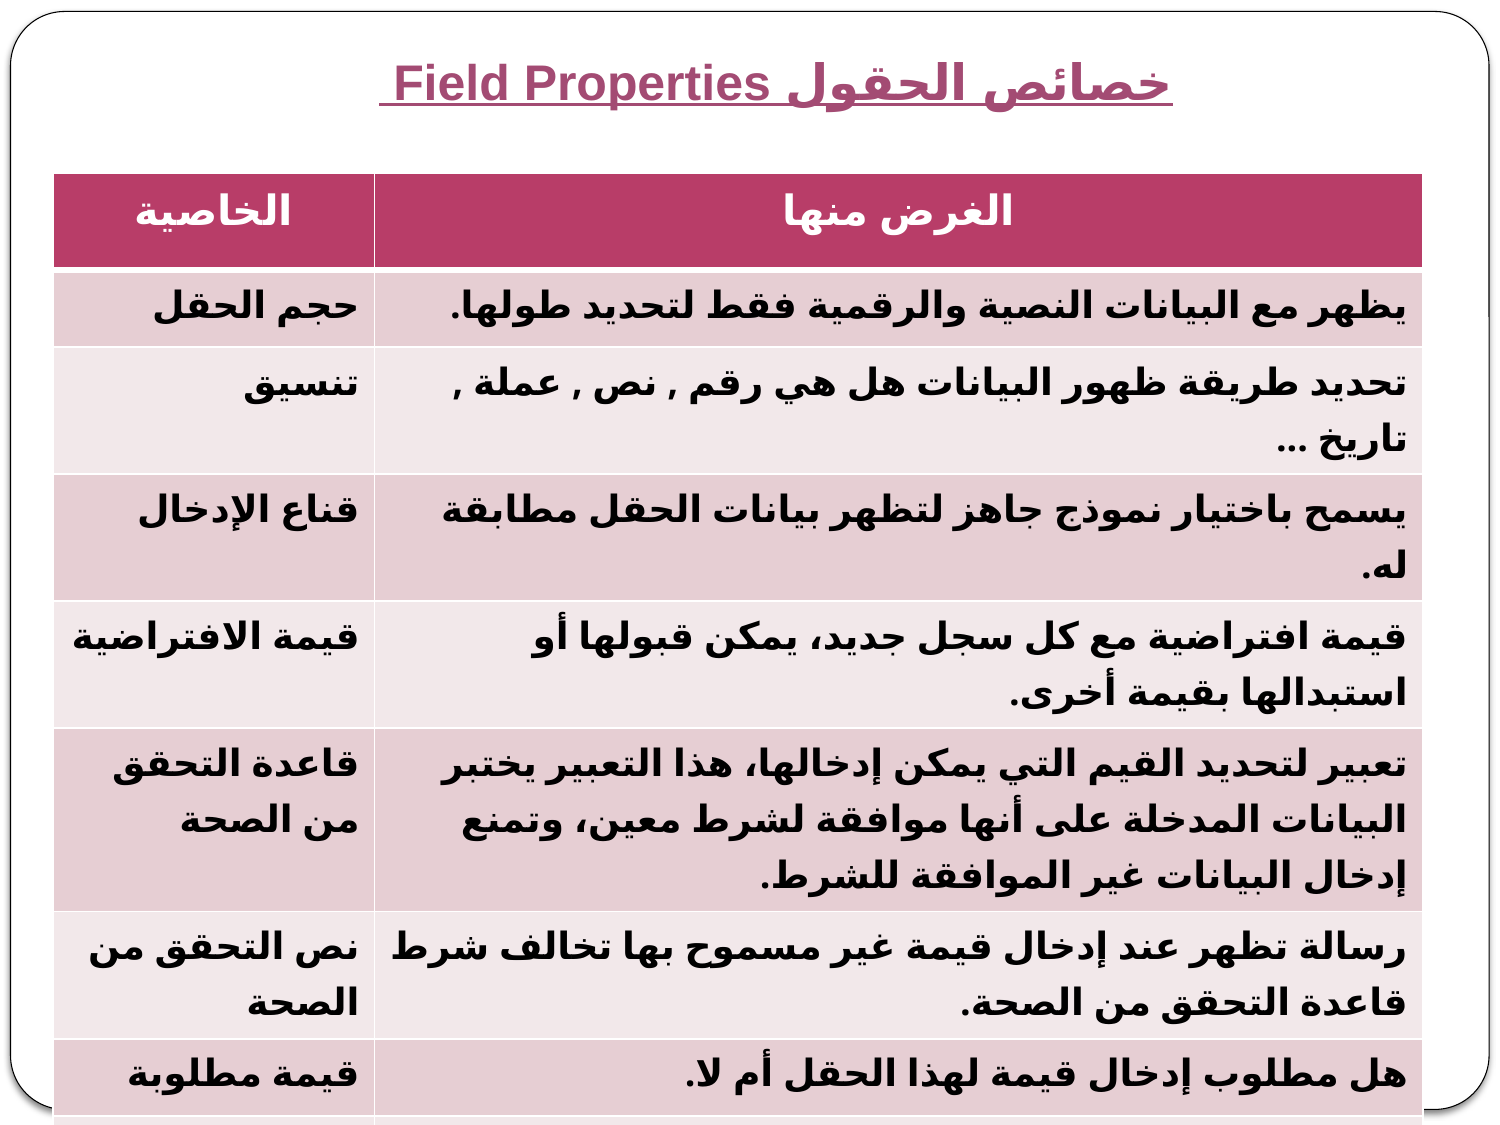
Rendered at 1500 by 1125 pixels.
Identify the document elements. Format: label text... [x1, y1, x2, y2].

table_cell يقوم بتدقيق البيانات المدخلة مع إمكانية عدم تكرارها على نفس الحقل وتساعد في تسريع عملية البحث عن البيانات . [375, 1117, 1422, 1125]
table_header الغرض منها [375, 174, 1422, 267]
table_cell تحديد طريقة ظهور البيانات هل هي رقم , نص , عملة , تاريخ ... [375, 348, 1422, 473]
table_cell هل مطلوب إدخال قيمة لهذا الحقل أم لا. [375, 1040, 1422, 1115]
table_cell قيمة الافتراضية [54, 602, 374, 727]
table_cell تعبير لتحديد القيم التي يمكن إدخالها، هذا التعبير يختبر البيانات المدخلة على أنها موافقة لشرط معين، وتمنع إدخال البيانات غير الموافقة للشرط. [375, 729, 1422, 911]
table_cell قيمة افتراضية مع كل سجل جديد، يمكن قبولها أو استبدالها بقيمة أخرى. [375, 602, 1422, 727]
table_cell حجم الحقل [54, 273, 374, 346]
title خصائص الحقول Field Properties [138, 42, 1414, 126]
table_header الخاصية [54, 174, 374, 267]
table_cell رسالة تظهر عند إدخال قيمة غير مسموح بها تخالف شرط قاعدة التحقق من الصحة. [375, 912, 1422, 1038]
table_cell تنسيق [54, 348, 374, 473]
table_cell قاعدة التحقق من الصحة [54, 729, 374, 911]
table_cell قناع الإدخال [54, 475, 374, 600]
table_cell مفهرس [54, 1117, 374, 1125]
table_cell يسمح باختيار نموذج جاهز لتظهر بيانات الحقل مطابقة له. [375, 475, 1422, 600]
table_cell يظهر مع البيانات النصية والرقمية فقط لتحديد طولها. [375, 273, 1422, 346]
table_cell قيمة مطلوبة [54, 1040, 374, 1115]
table_cell نص التحقق من الصحة [54, 912, 374, 1038]
